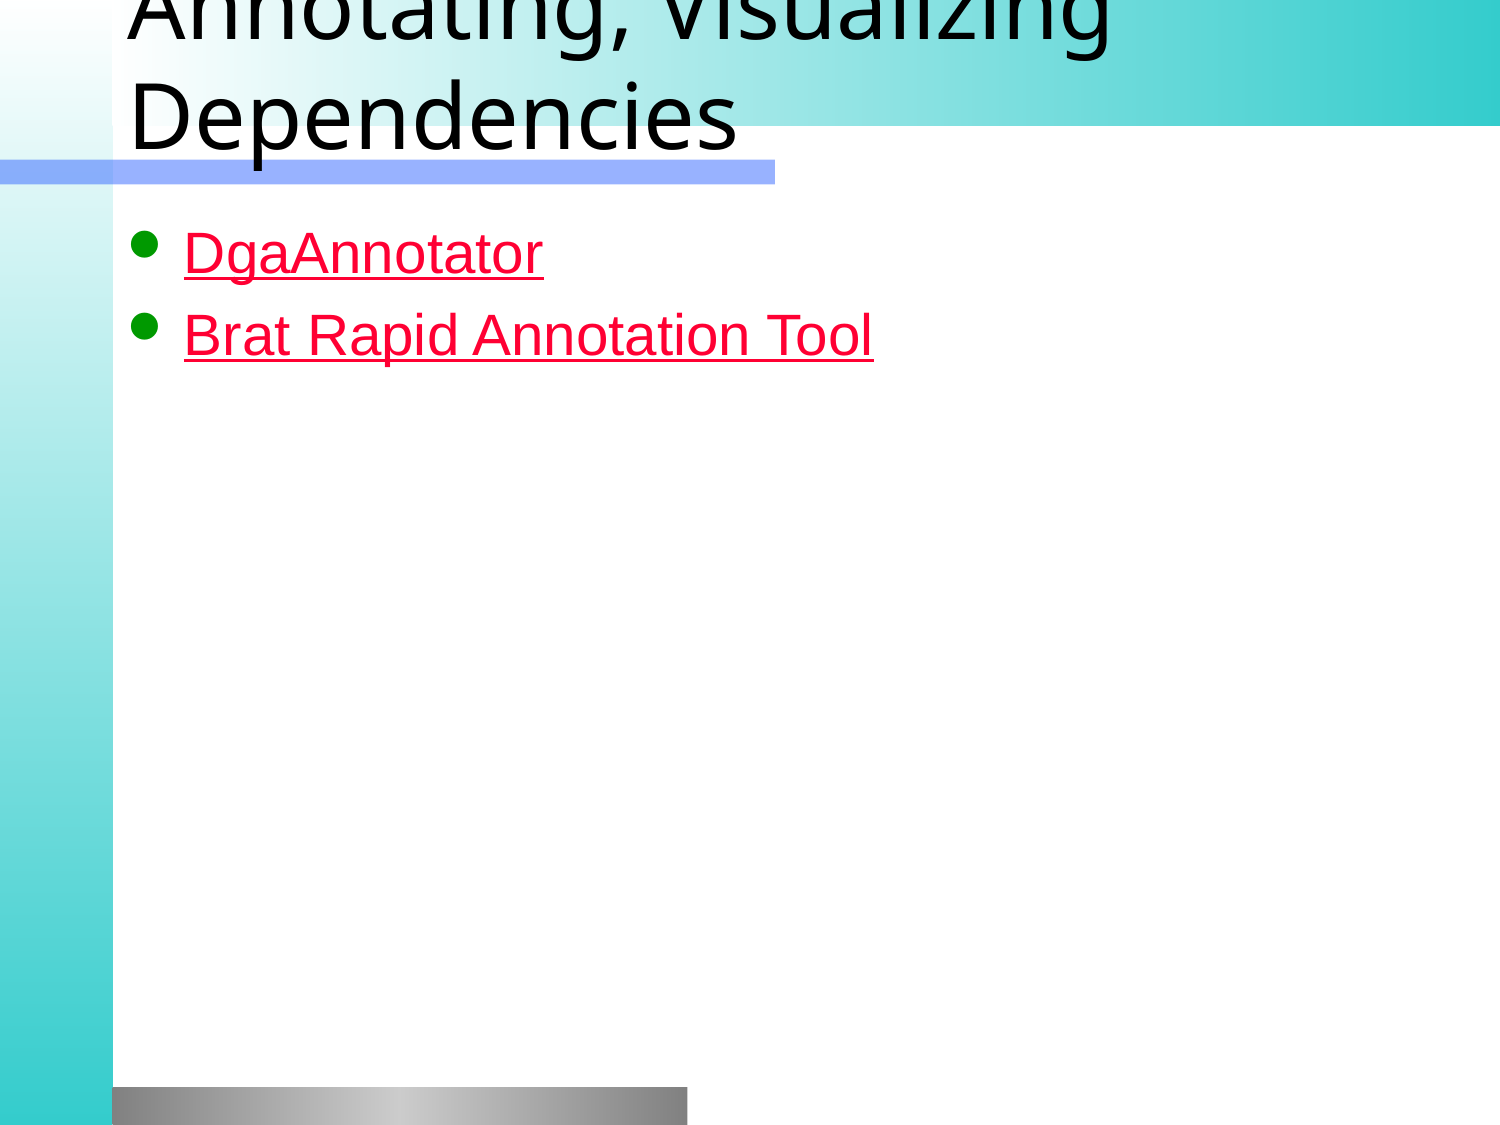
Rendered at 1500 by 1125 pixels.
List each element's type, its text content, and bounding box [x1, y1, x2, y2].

list DgaAnnotator Brat Rapid Annotation Tool [112, 207, 1388, 1073]
title Annotating, Visualizing Dependencies [112, 0, 1500, 121]
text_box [254, 159, 261, 170]
